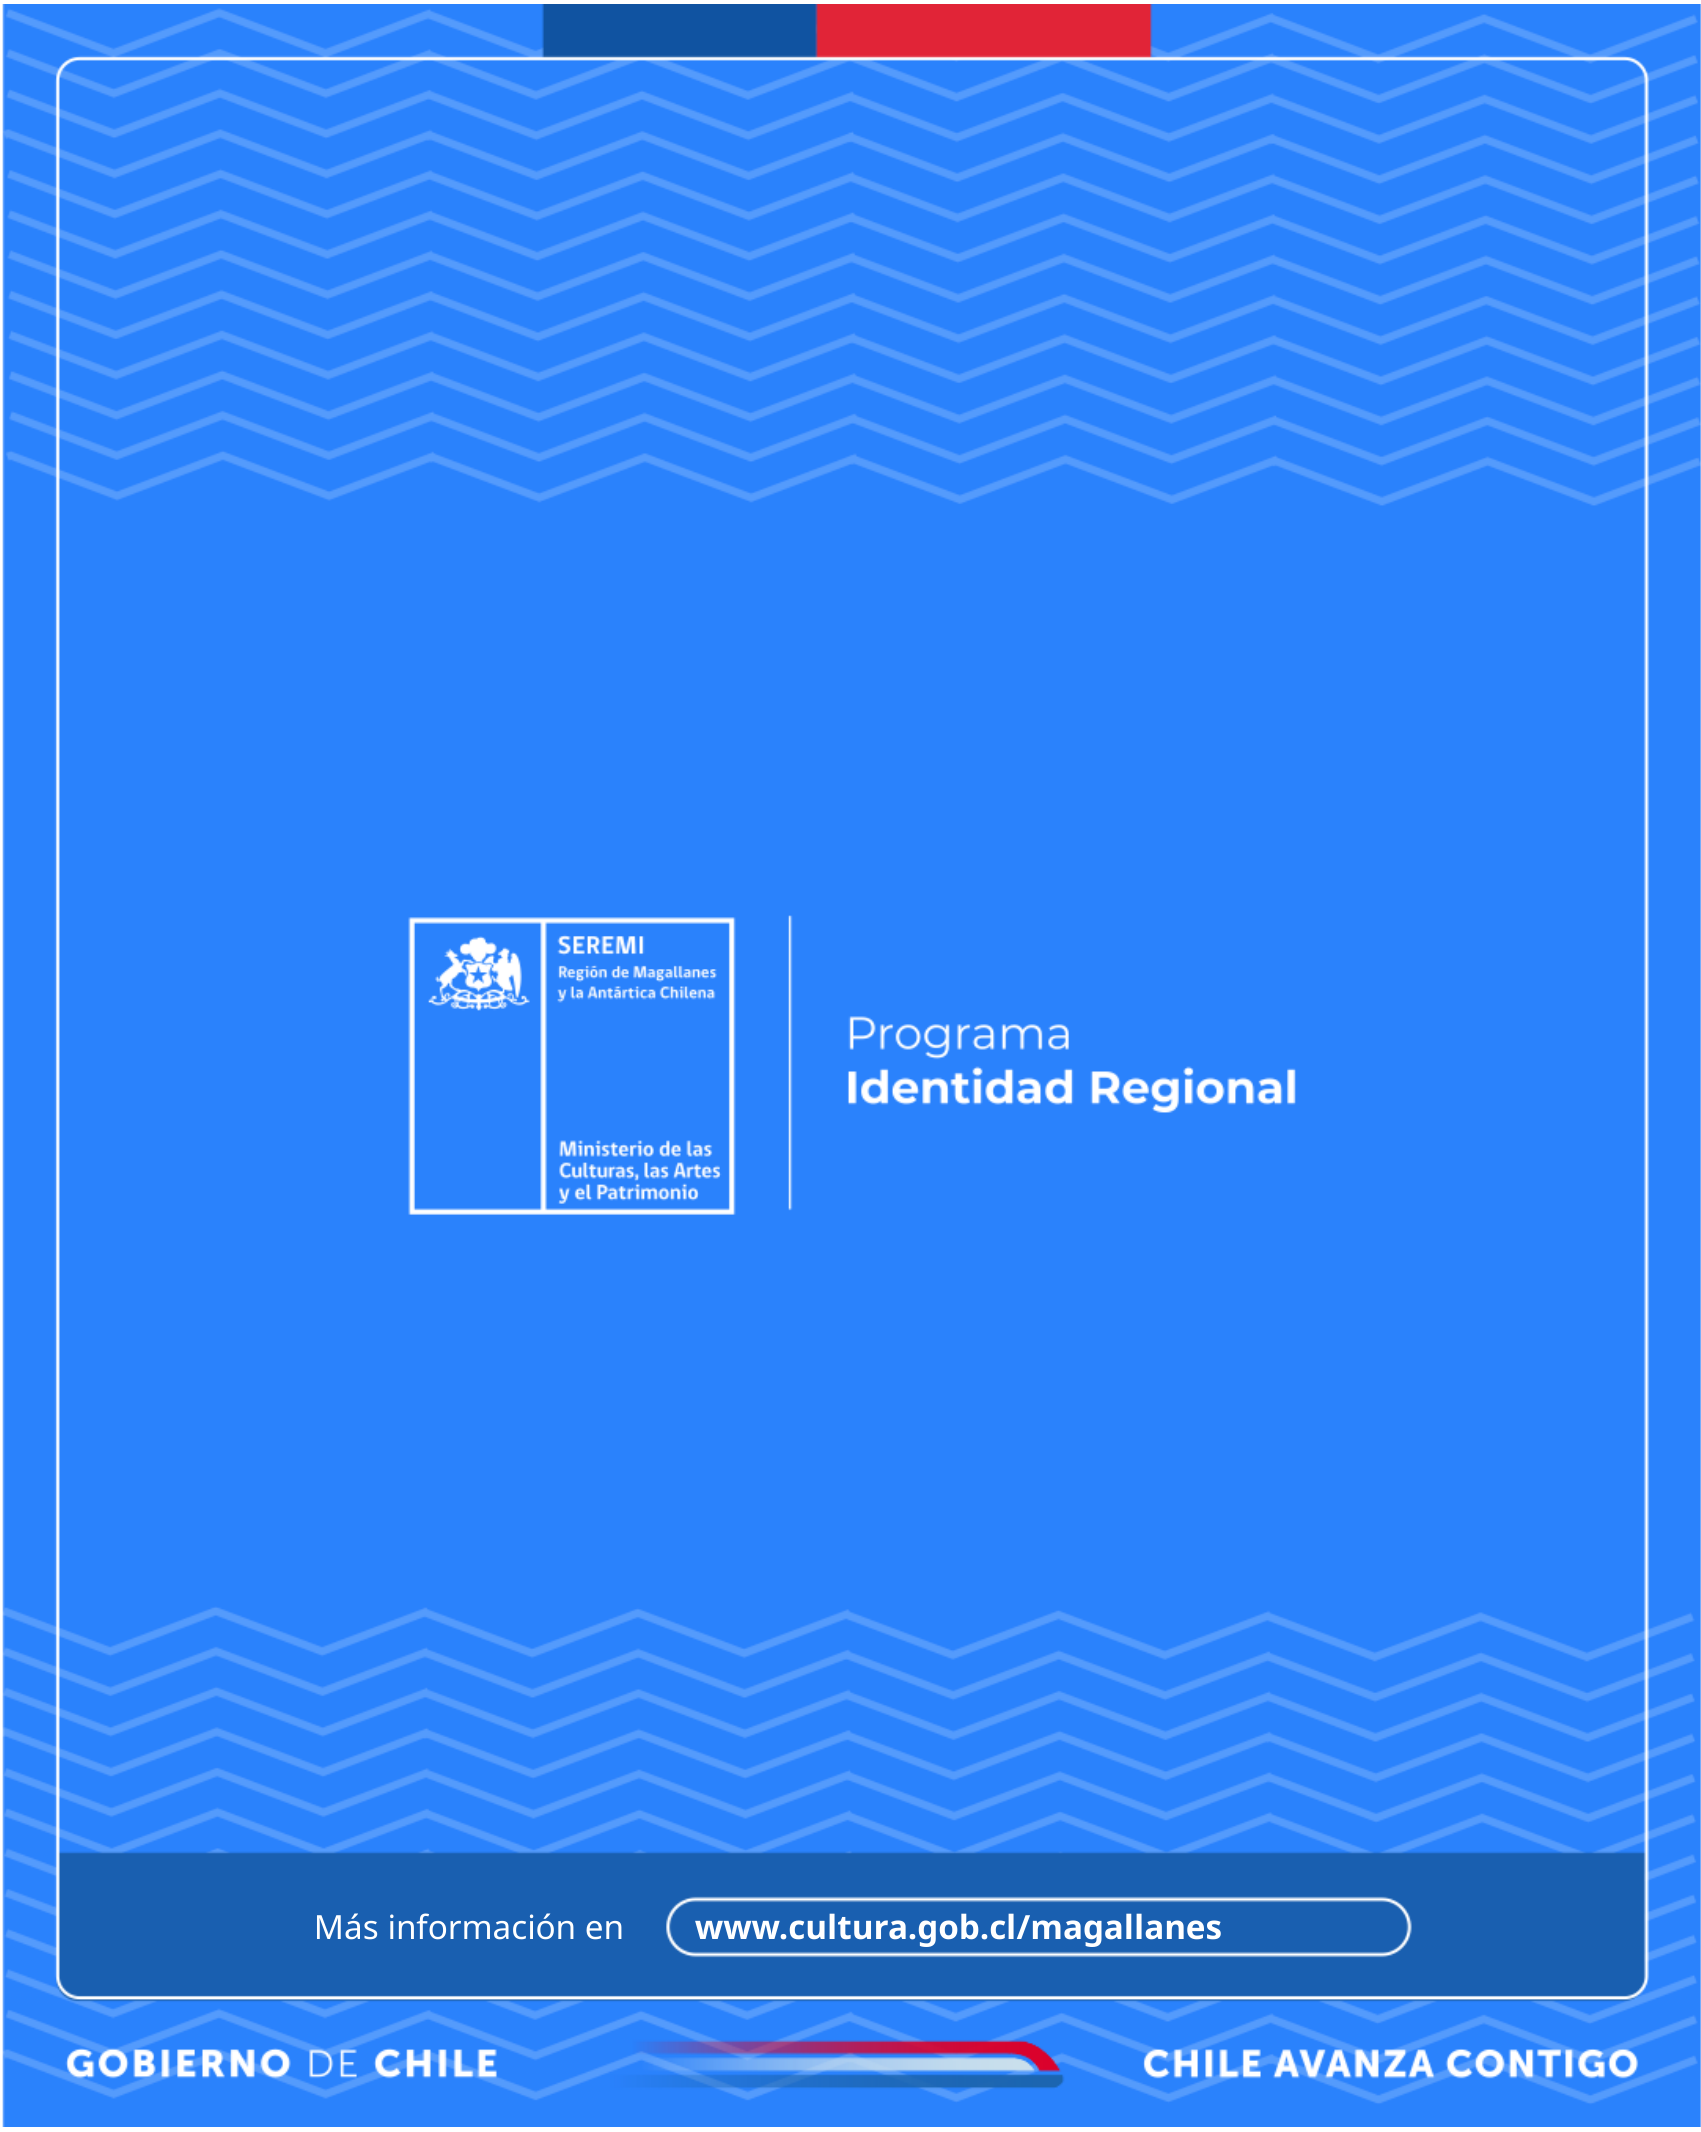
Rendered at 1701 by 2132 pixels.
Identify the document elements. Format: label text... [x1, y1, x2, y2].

text_box Más información en www.cultura.gob.cl/magallanes [299, 1898, 1368, 1954]
